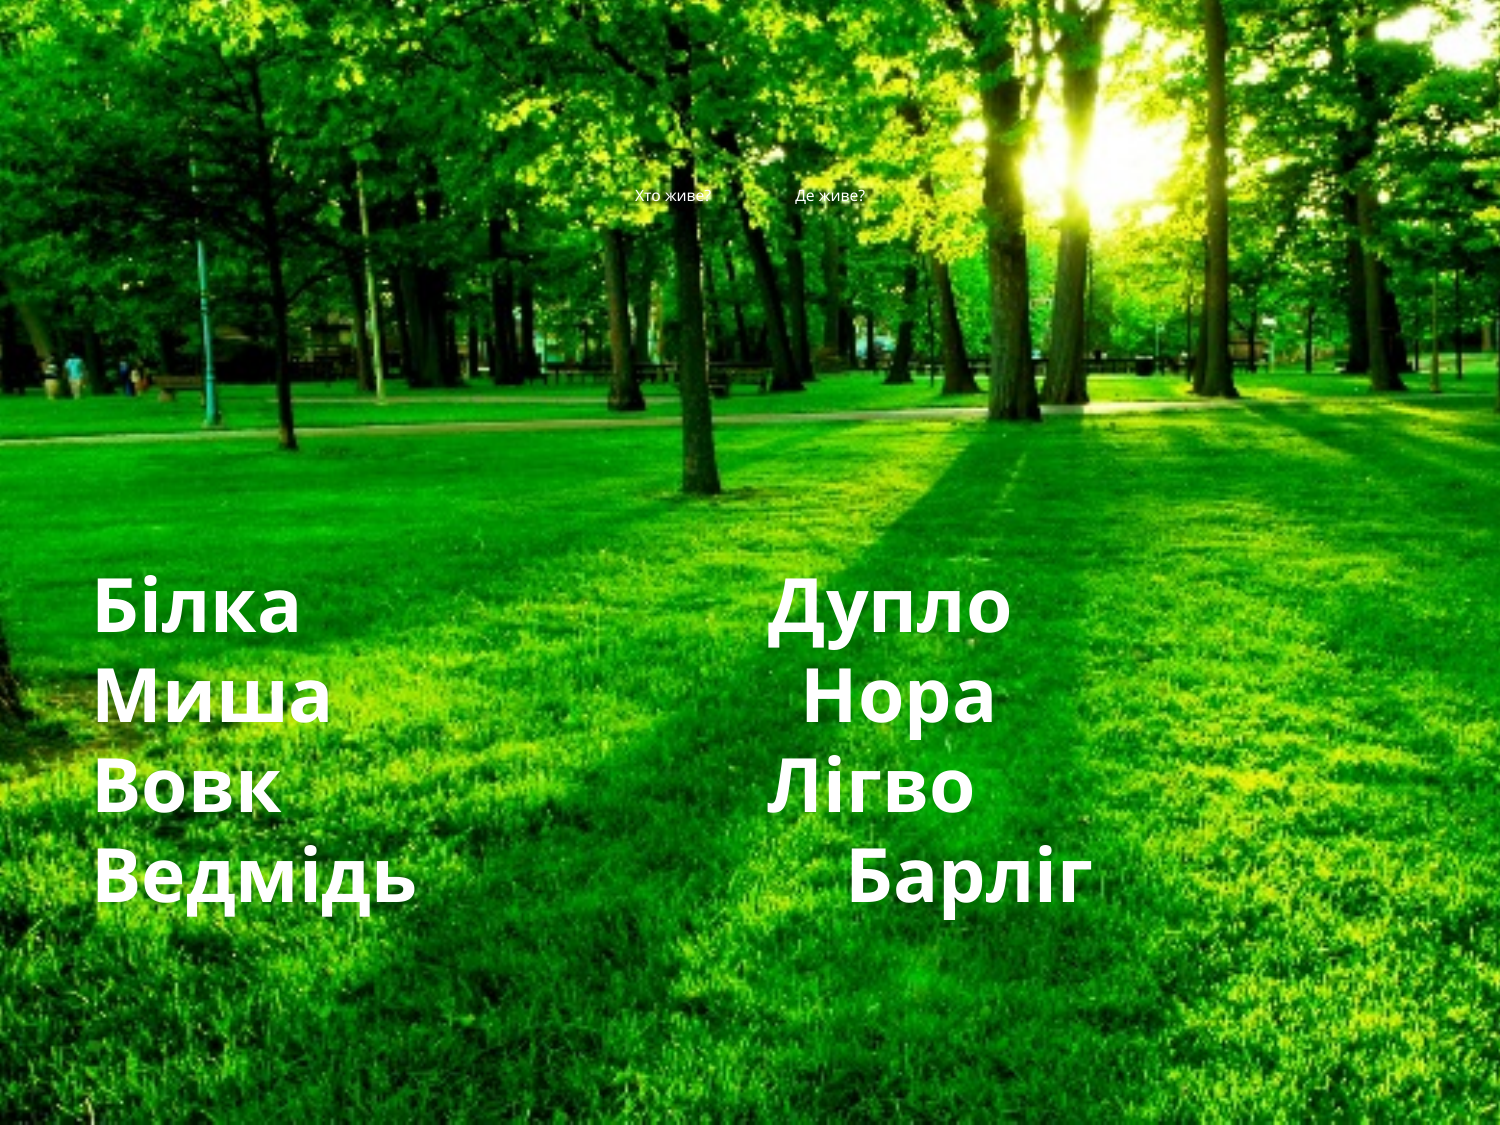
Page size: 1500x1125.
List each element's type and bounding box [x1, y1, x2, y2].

list [0, 0, 1500, 1125]
